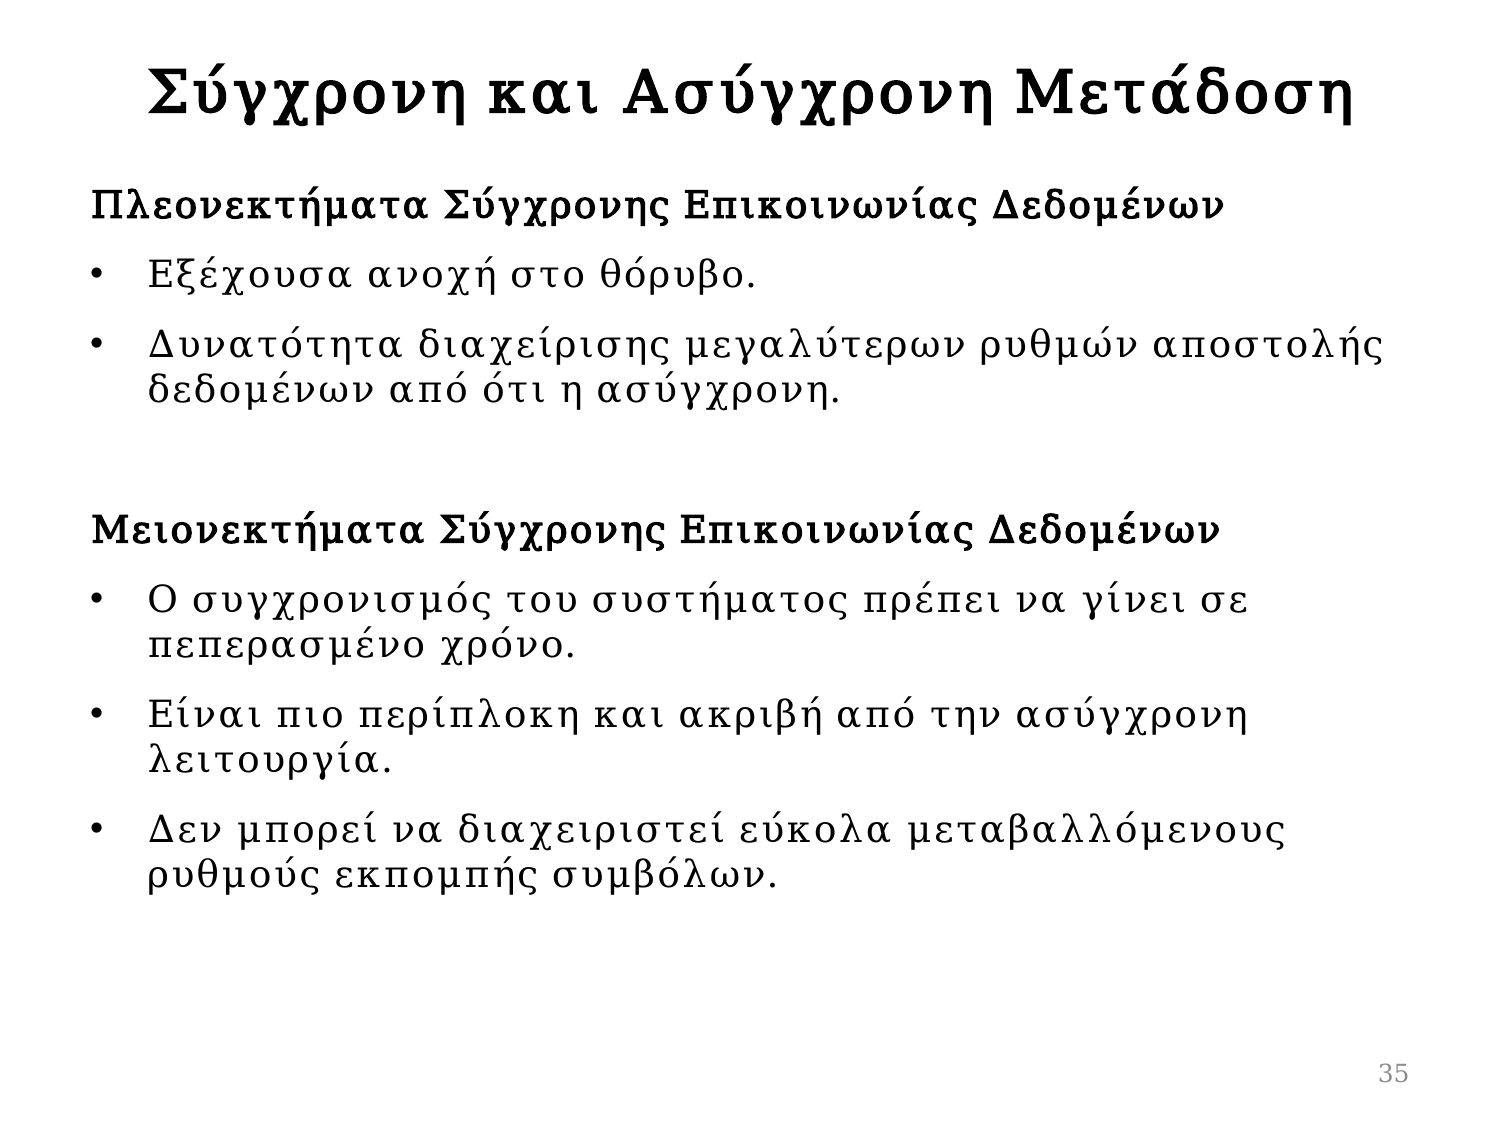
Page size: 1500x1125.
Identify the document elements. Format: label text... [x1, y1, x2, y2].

list Πλεονεκτήματα Σύγχρονης Επικοινωνίας Δεδομένων Εξέχουσα ανοχή στο θόρυβο. Δυνατότητα διαχείρισης μεγαλύτερων ρυθμών αποστολής δεδομένων από ότι η ασύγχρονη. Μειονεκτήματα Σύγχρονης Επικοινωνίας Δεδομένων Ο συγχρονισμός του συστήματος πρέπει να γίνει σε πεπερασμένο χρόνο. Είναι πιο περίπλοκη και ακριβή από την ασύγχρονη λειτουργία. Δεν μπορεί να διαχειριστεί εύκολα μεταβαλλόμενους ρυθμούς εκπομπής συμβόλων. [75, 172, 1459, 1071]
title Σύγχρονη και Ασύγχρονη Μετάδοση [75, 19, 1425, 159]
slide_number 35 [1222, 1042, 1425, 1103]
